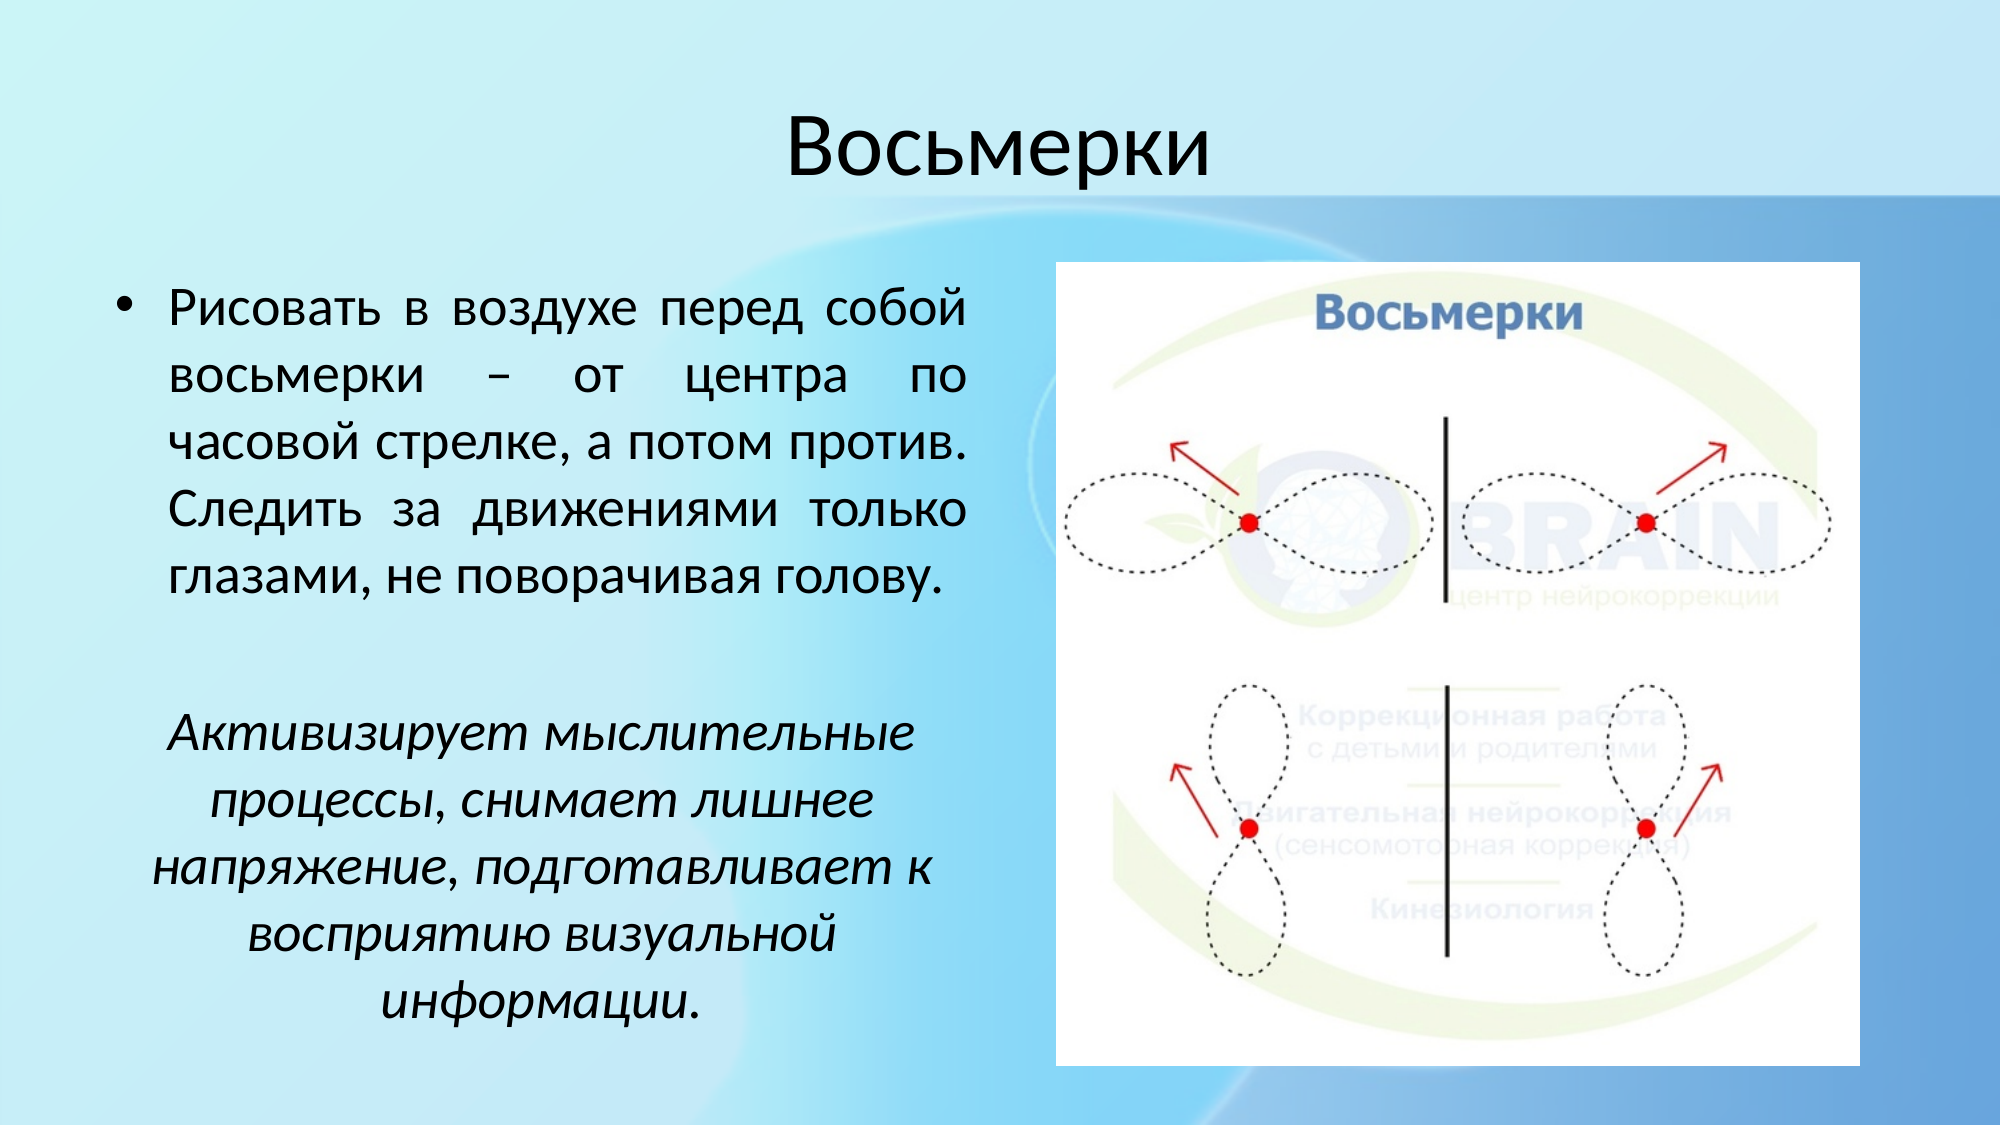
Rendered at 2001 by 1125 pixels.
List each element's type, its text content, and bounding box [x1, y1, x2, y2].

picture [0, 0, 2000, 1125]
title Восьмерки [99, 45, 1900, 233]
list Рисовать в воздухе перед собой восьмерки – от центра по часовой стрелке, а потом против. Следить за движениями только глазами, не поворачивая голову. Активизирует мыслительные процессы, снимает лишнее напряжение, подготавливает к восприятию визуальной информации. [99, 262, 984, 1066]
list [1056, 262, 1861, 1066]
